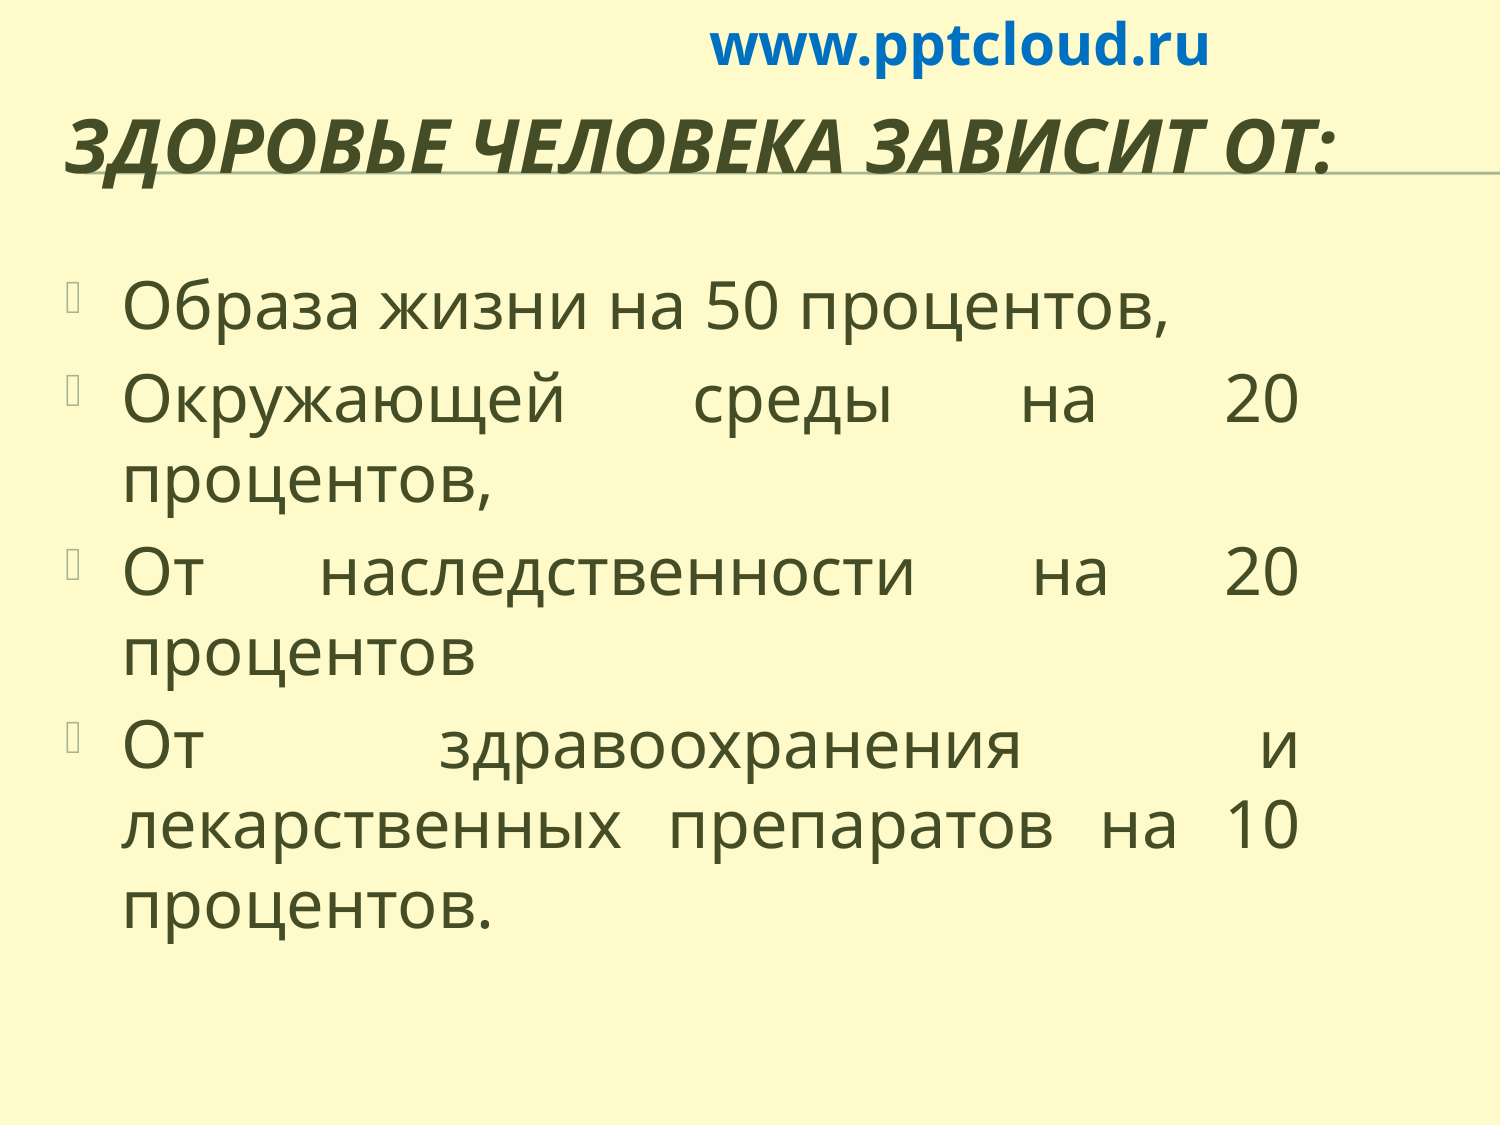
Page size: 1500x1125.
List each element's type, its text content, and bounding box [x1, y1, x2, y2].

text_box www.pptcloud.ru [421, 0, 1500, 98]
title Здоровье человека зависит от: [50, 75, 1475, 213]
list Образа жизни на 50 процентов, Окружающей среды на 20 процентов, От наследственности на 20 процентов От здравоохранения и лекарственных препаратов на 10 процентов. [49, 254, 1318, 764]
